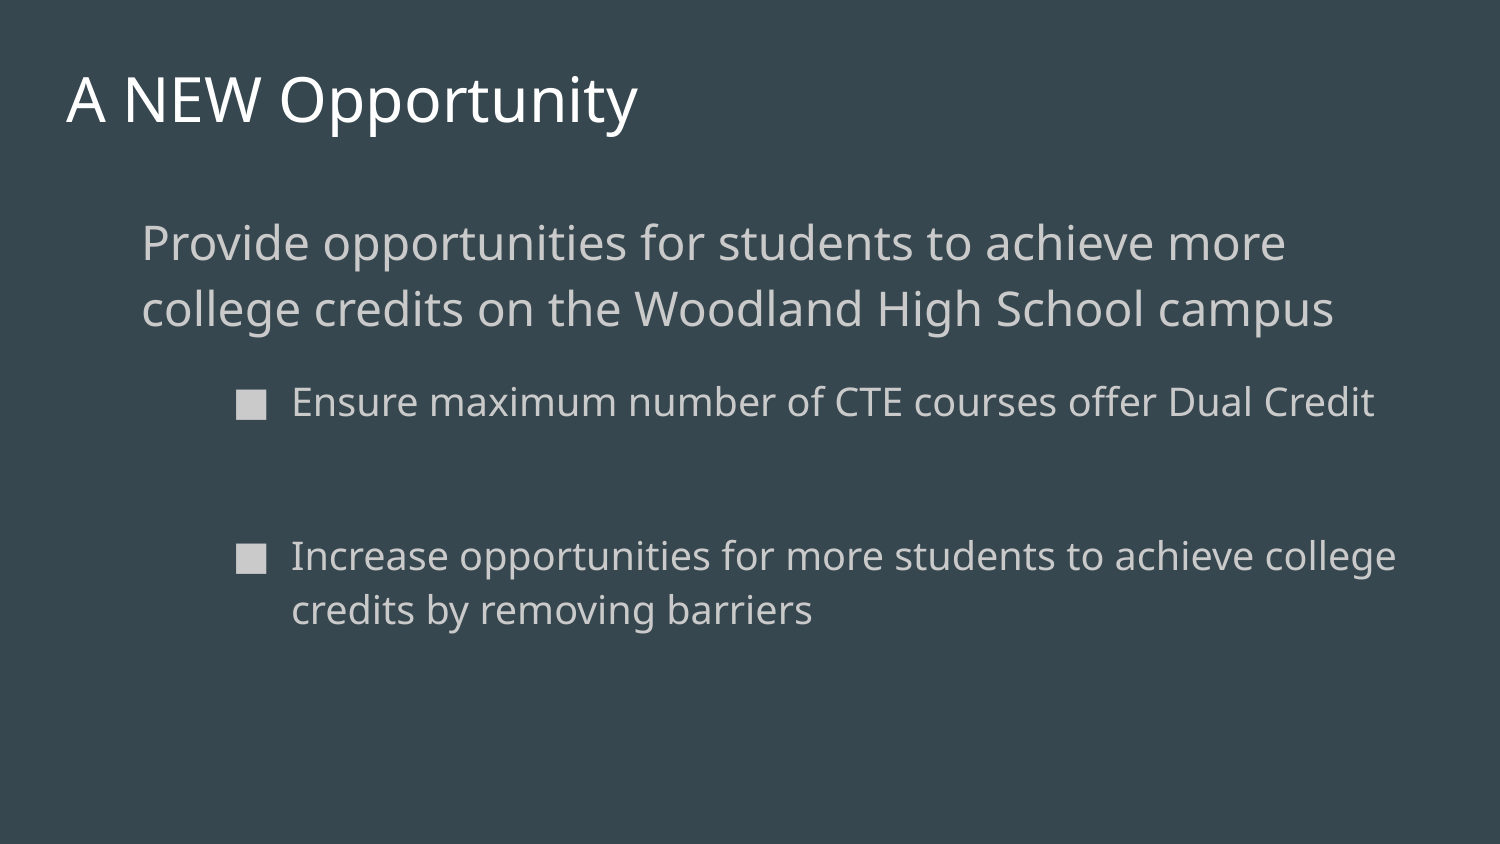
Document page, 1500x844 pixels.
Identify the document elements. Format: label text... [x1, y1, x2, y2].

list Provide opportunities for students to achieve more college credits on the Woodland High School campus Ensure maximum number of CTE courses offer Dual Credit Increase opportunities for more students to achieve college credits by removing barriers [51, 189, 1449, 750]
title A NEW Opportunity [51, 45, 1449, 139]
